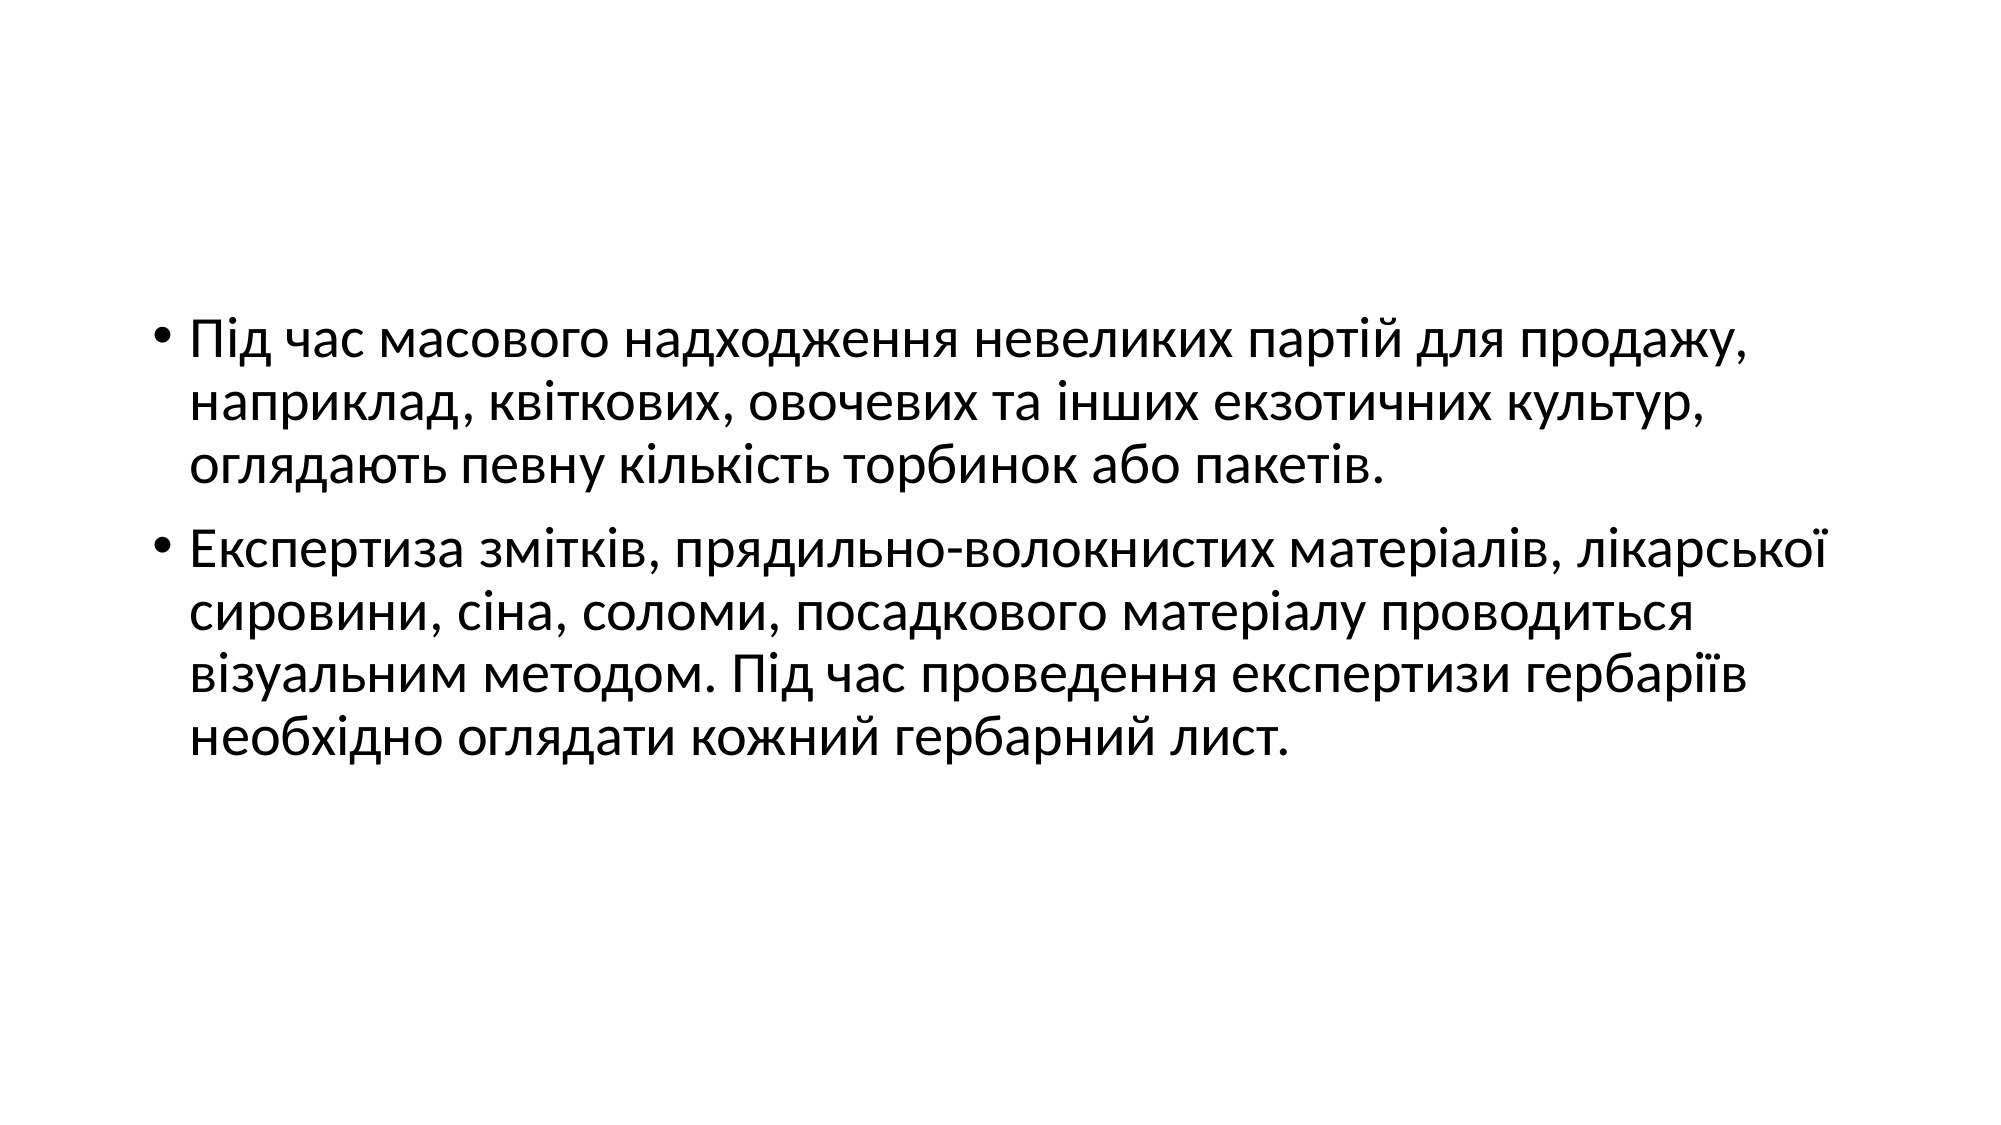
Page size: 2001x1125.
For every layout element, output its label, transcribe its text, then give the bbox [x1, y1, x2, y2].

list Під час масового надходження невеликих партій для продажу, наприклад, квіткових, овочевих та інших екзотичних культур, оглядають певну кількість торбинок або пакетів. Експертиза змітків, прядильно-волокнистих матеріалів, лікарської сировини, сіна, соломи, посадкового матеріалу проводиться візуальним методом. Під час проведення експертизи гербаріїв необхідно оглядати кожний гербарний лист. [137, 299, 1863, 1014]
